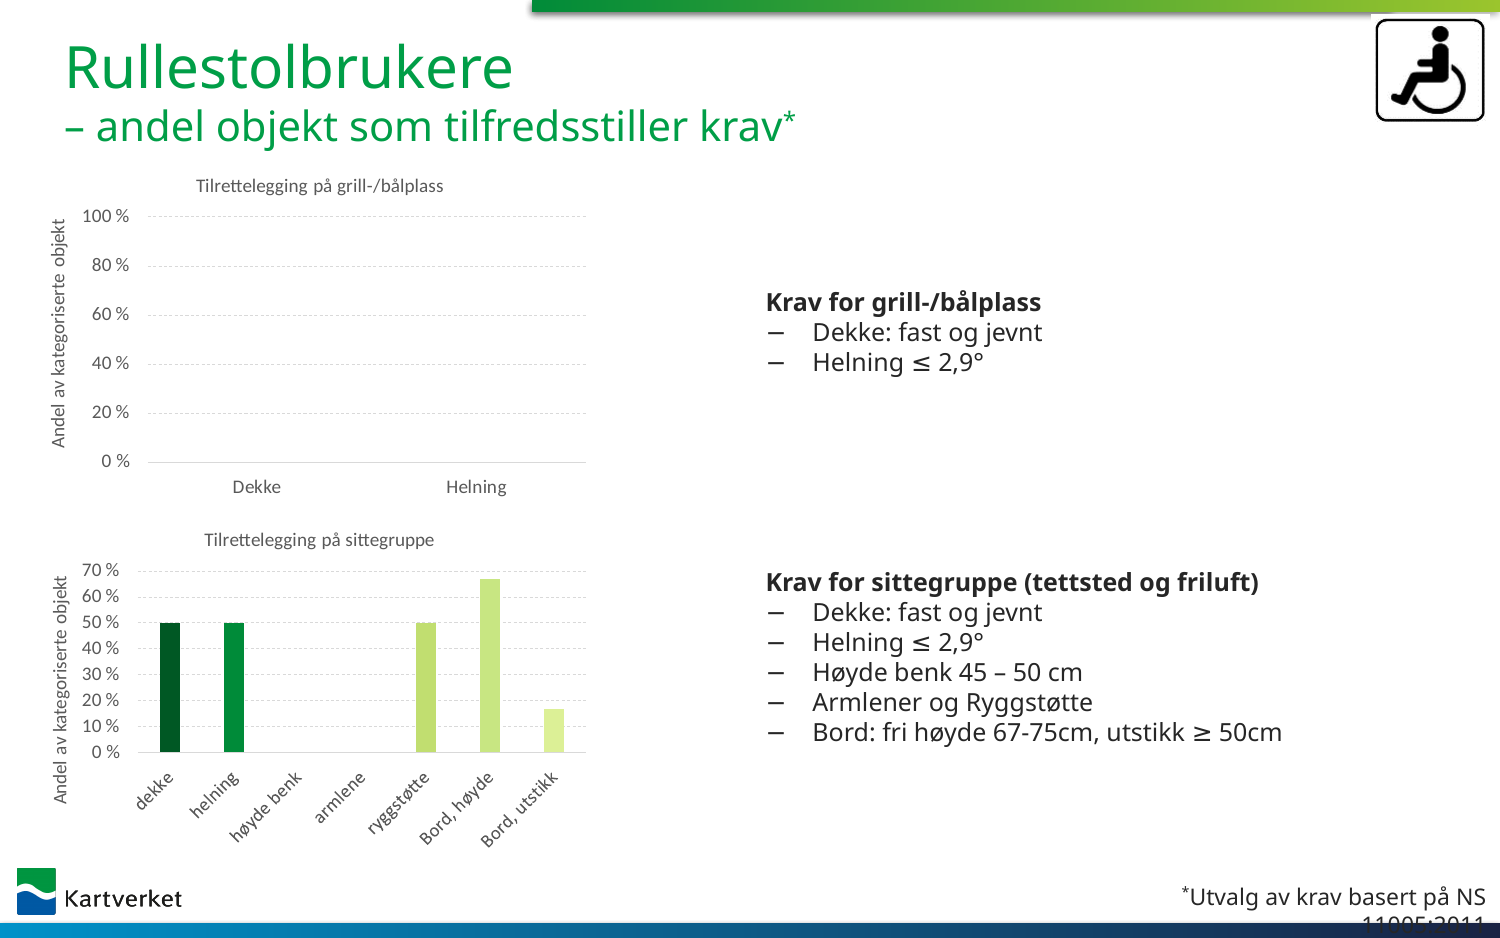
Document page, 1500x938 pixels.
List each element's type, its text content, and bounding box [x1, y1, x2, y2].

text_box Krav for sittegruppe (tettsted og friluft) Dekke: fast og jevnt Helning ≤ 2,9° Høyde benk 45 – 50 cm Armlener og Ryggstøtte Bord: fri høyde 67-75cm, utstikk ≥ 50cm [750, 559, 1500, 754]
picture [41, 520, 597, 859]
text_box Rullestolbrukere – andel objekt som tilfredsstiller krav* [49, 14, 1431, 158]
text_box *Utvalg av krav basert på NS 11005:2011 [1068, 873, 1500, 938]
picture [41, 166, 597, 505]
picture [1371, 13, 1491, 127]
text_box Krav for grill-/bålplass Dekke: fast og jevnt Helning ≤ 2,9° [750, 279, 1452, 384]
